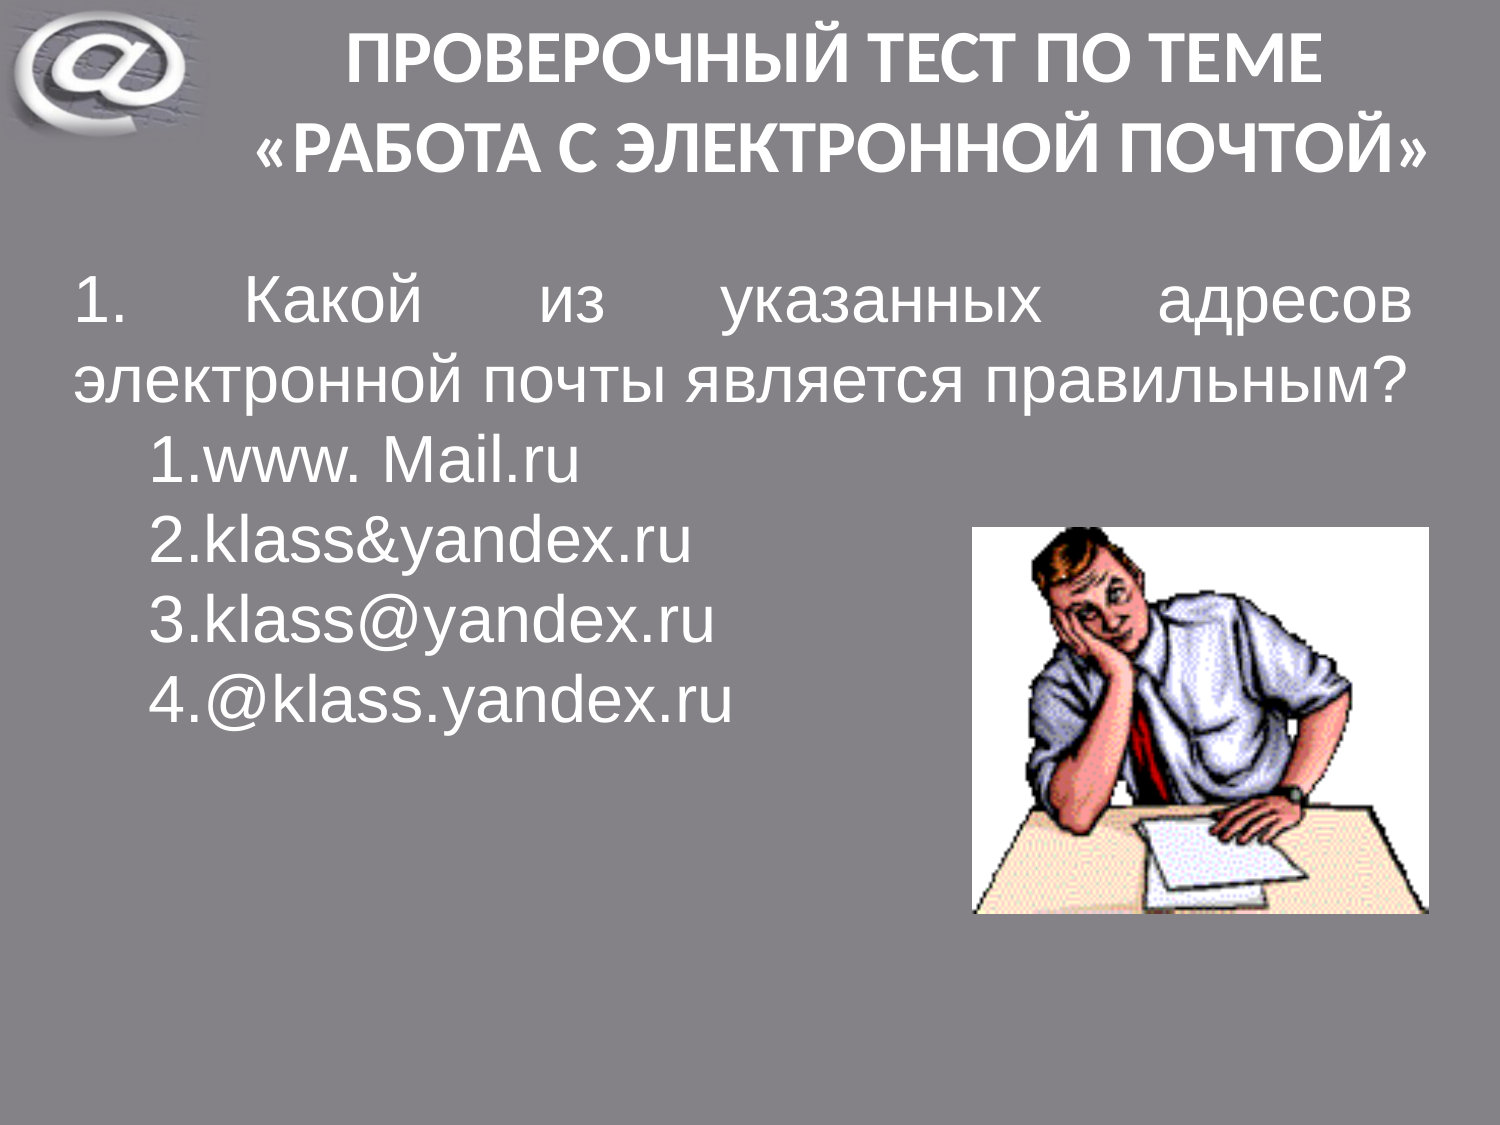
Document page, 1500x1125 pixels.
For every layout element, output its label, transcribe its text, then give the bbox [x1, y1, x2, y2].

text_box [212, 0, 1500, 75]
picture [0, 0, 212, 144]
picture [972, 527, 1429, 915]
text_box Проверочный тест по теме «Работа с электронной почтой» [187, 75, 1500, 195]
text_box 1. Какой из указанных адресов электронной почты является правильным? www. Mail.ru klass&yandex.ru klass@yandex.ru @klass.yandex.ru [58, 248, 1430, 744]
